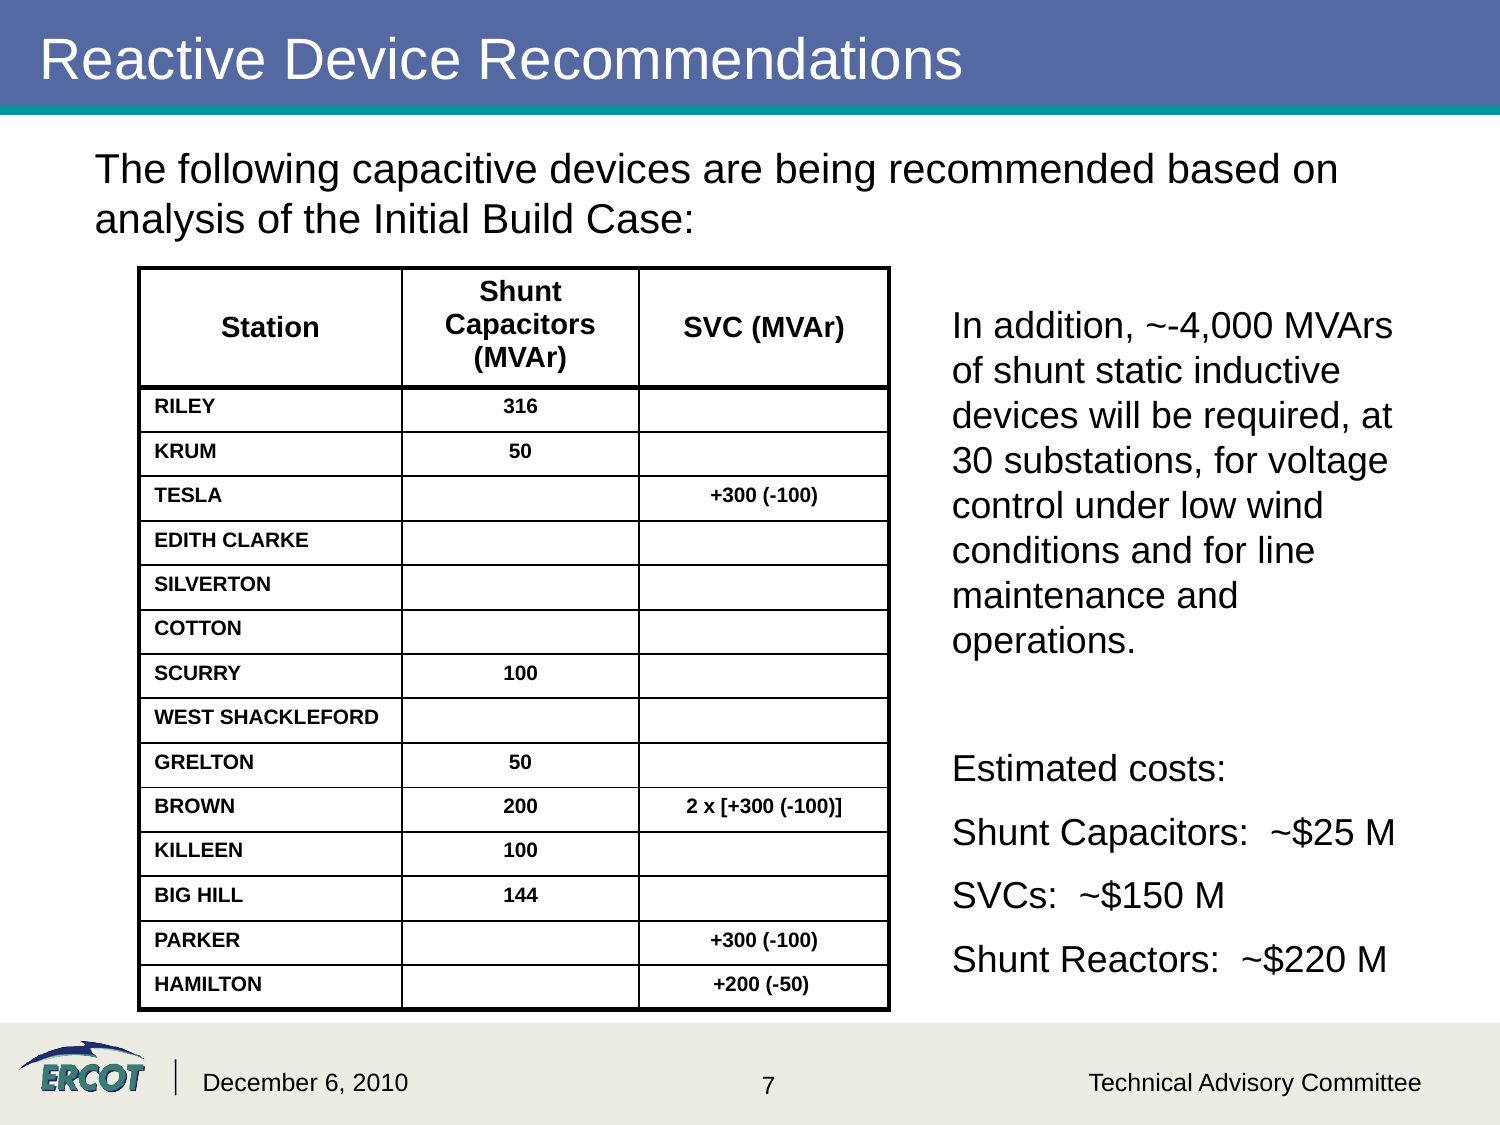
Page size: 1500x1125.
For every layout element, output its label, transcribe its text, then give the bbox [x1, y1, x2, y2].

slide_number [187, 1059, 538, 1125]
table_cell [403, 477, 638, 520]
text_box In addition, ~-4,000 MVArs of shunt static inductive devices will be required, at 30 substations, for voltage control under low wind conditions and for line maintenance and operations. Estimated costs: Shunt Capacitors: ~$25 M SVCs: ~$150 M Shunt Reactors: ~$220 M [937, 293, 1419, 988]
table_cell BIG HILL [141, 877, 401, 920]
footer Technical Advisory Committee [1024, 1059, 1438, 1125]
table_cell +200 (-50) [640, 966, 887, 1007]
table_cell [640, 611, 887, 653]
table_cell 316 [403, 390, 638, 431]
table_cell [640, 877, 887, 920]
table_cell BROWN [141, 788, 401, 831]
table_cell [640, 655, 887, 697]
table_cell 2 x [+300 (-100)] [640, 788, 887, 831]
table_cell [640, 744, 887, 787]
table_cell [640, 833, 887, 875]
text_box The following capacitive devices are being recommended based on analysis of the Initial Build Case: [79, 134, 1376, 250]
table_cell 100 [403, 833, 638, 875]
table_cell [403, 522, 638, 564]
table_cell PARKER [141, 922, 401, 964]
table_cell 144 [403, 877, 638, 920]
table_cell SCURRY [141, 655, 401, 697]
table_cell 100 [403, 655, 638, 697]
table_cell COTTON [141, 611, 401, 653]
table_cell RILEY [141, 390, 401, 431]
table_cell +300 (-100) [640, 477, 887, 520]
table_cell [403, 699, 638, 742]
table_cell SILVERTON [141, 566, 401, 609]
table_cell [640, 433, 887, 475]
table_cell GRELTON [141, 744, 401, 787]
table_cell EDITH CLARKE [141, 522, 401, 564]
table_cell [640, 390, 887, 431]
table_cell 200 [403, 788, 638, 831]
table_header Shunt Capacitors (MVAr) [403, 270, 638, 385]
table_cell TESLA [141, 477, 401, 520]
title Reactive Device Recommendations [24, 0, 1451, 113]
table_cell KILLEEN [141, 833, 401, 875]
table_cell [403, 922, 638, 964]
table_cell WEST SHACKLEFORD [141, 699, 401, 742]
table_cell +300 (-100) [640, 922, 887, 964]
table_header Station [141, 270, 401, 385]
table_cell [640, 699, 887, 742]
picture [10, 1031, 151, 1111]
table_cell 50 [403, 744, 638, 787]
table_cell [640, 566, 887, 609]
table_cell [403, 966, 638, 1007]
table_cell [403, 611, 638, 653]
table_cell [640, 522, 887, 564]
table_cell 50 [403, 433, 638, 475]
table_cell [403, 566, 638, 609]
table_cell KRUM [141, 433, 401, 475]
table_cell HAMILTON [141, 966, 401, 1007]
table_header SVC (MVAr) [640, 270, 887, 385]
